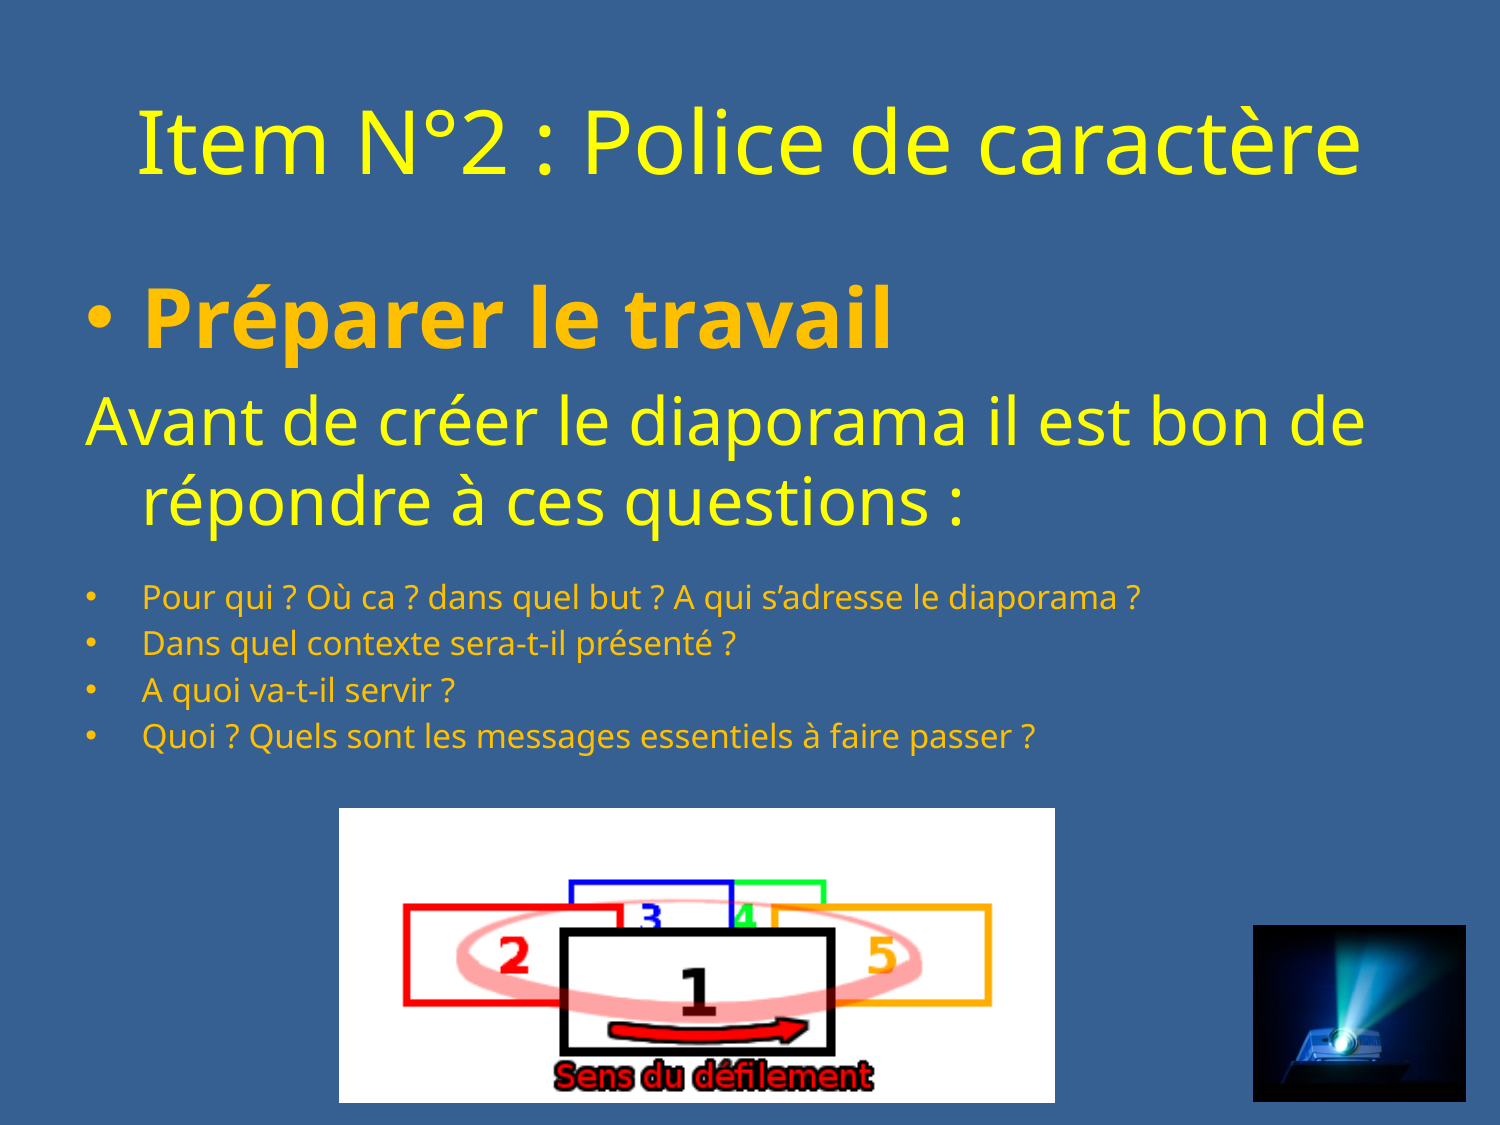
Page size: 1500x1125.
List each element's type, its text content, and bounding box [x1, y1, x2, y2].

picture [1253, 925, 1466, 1102]
picture [339, 808, 1055, 1103]
title Item N°2 : Police de caractère [75, 45, 1425, 233]
list Préparer le travail Avant de créer le diaporama il est bon de répondre à ces questions : Pour qui ? Où ca ? dans quel but ? A qui s’adresse le diaporama ? Dans quel contexte sera-t-il présenté ? A quoi va-t-il servir ? Quoi ? Quels sont les messages essentiels à faire passer ? [70, 257, 1421, 1079]
